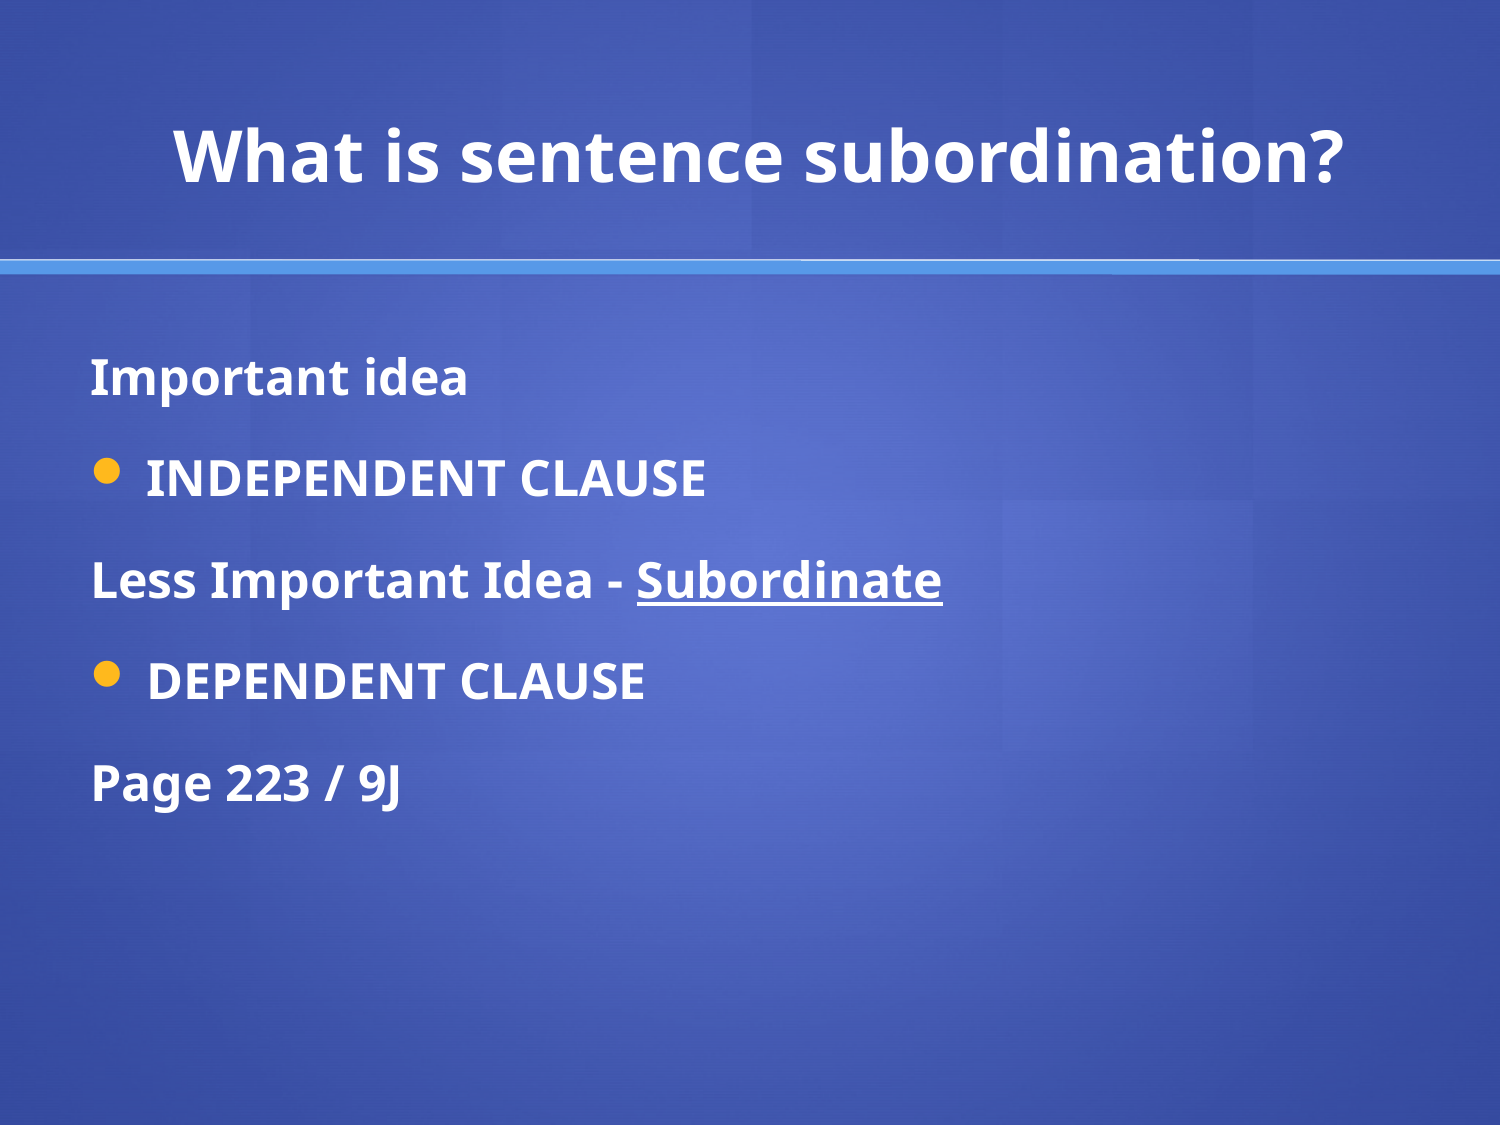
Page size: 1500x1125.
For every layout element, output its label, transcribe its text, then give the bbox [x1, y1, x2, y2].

title What is sentence subordination? [114, 82, 1405, 225]
list Important idea INDEPENDENT CLAUSE Less Important Idea - Subordinate DEPENDENT CLAUSE Page 223 / 9J [75, 337, 1425, 988]
